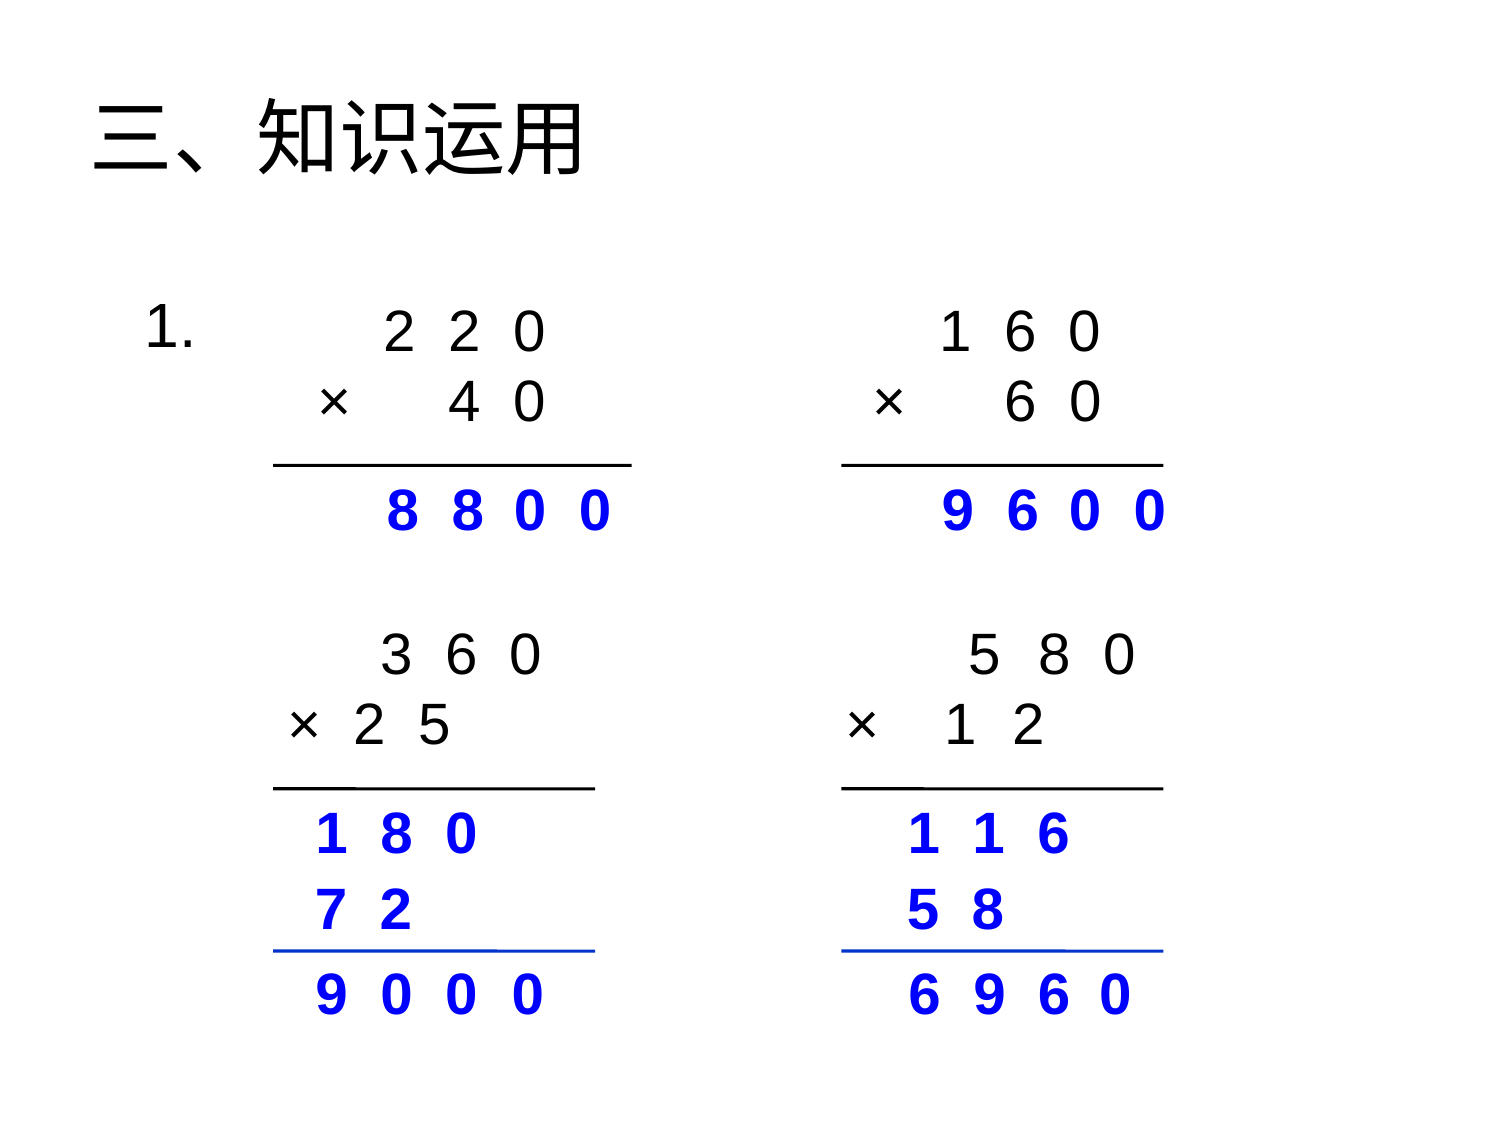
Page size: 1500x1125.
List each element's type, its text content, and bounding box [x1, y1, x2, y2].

text_box 2 2 0 × 4 0 [272, 285, 561, 441]
text_box 5 8 0 × 1 2 [830, 608, 1214, 764]
text_box 1. [129, 277, 263, 368]
text_box 1 6 0 × 6 0 [828, 285, 1117, 441]
text_box 1 1 6 [841, 788, 1085, 874]
text_box 0 [496, 952, 591, 1034]
text_box 7 2 [253, 863, 427, 948]
text_box 3 6 0 × 2 5 [272, 608, 614, 764]
text_box 0 0 [1053, 464, 1181, 550]
text_box 5 8 [841, 863, 1019, 948]
text_box 9 0 0 [230, 948, 493, 1034]
text_box 0 [1086, 948, 1178, 1034]
text_box 9 6 [879, 464, 1053, 550]
text_box 6 9 6 [841, 952, 1086, 1034]
text_box 8 8 [312, 464, 498, 550]
text_box 1 8 0 [253, 788, 493, 874]
text_box 三、知识运用 [74, 78, 1081, 218]
text_box 0 0 [498, 464, 627, 550]
